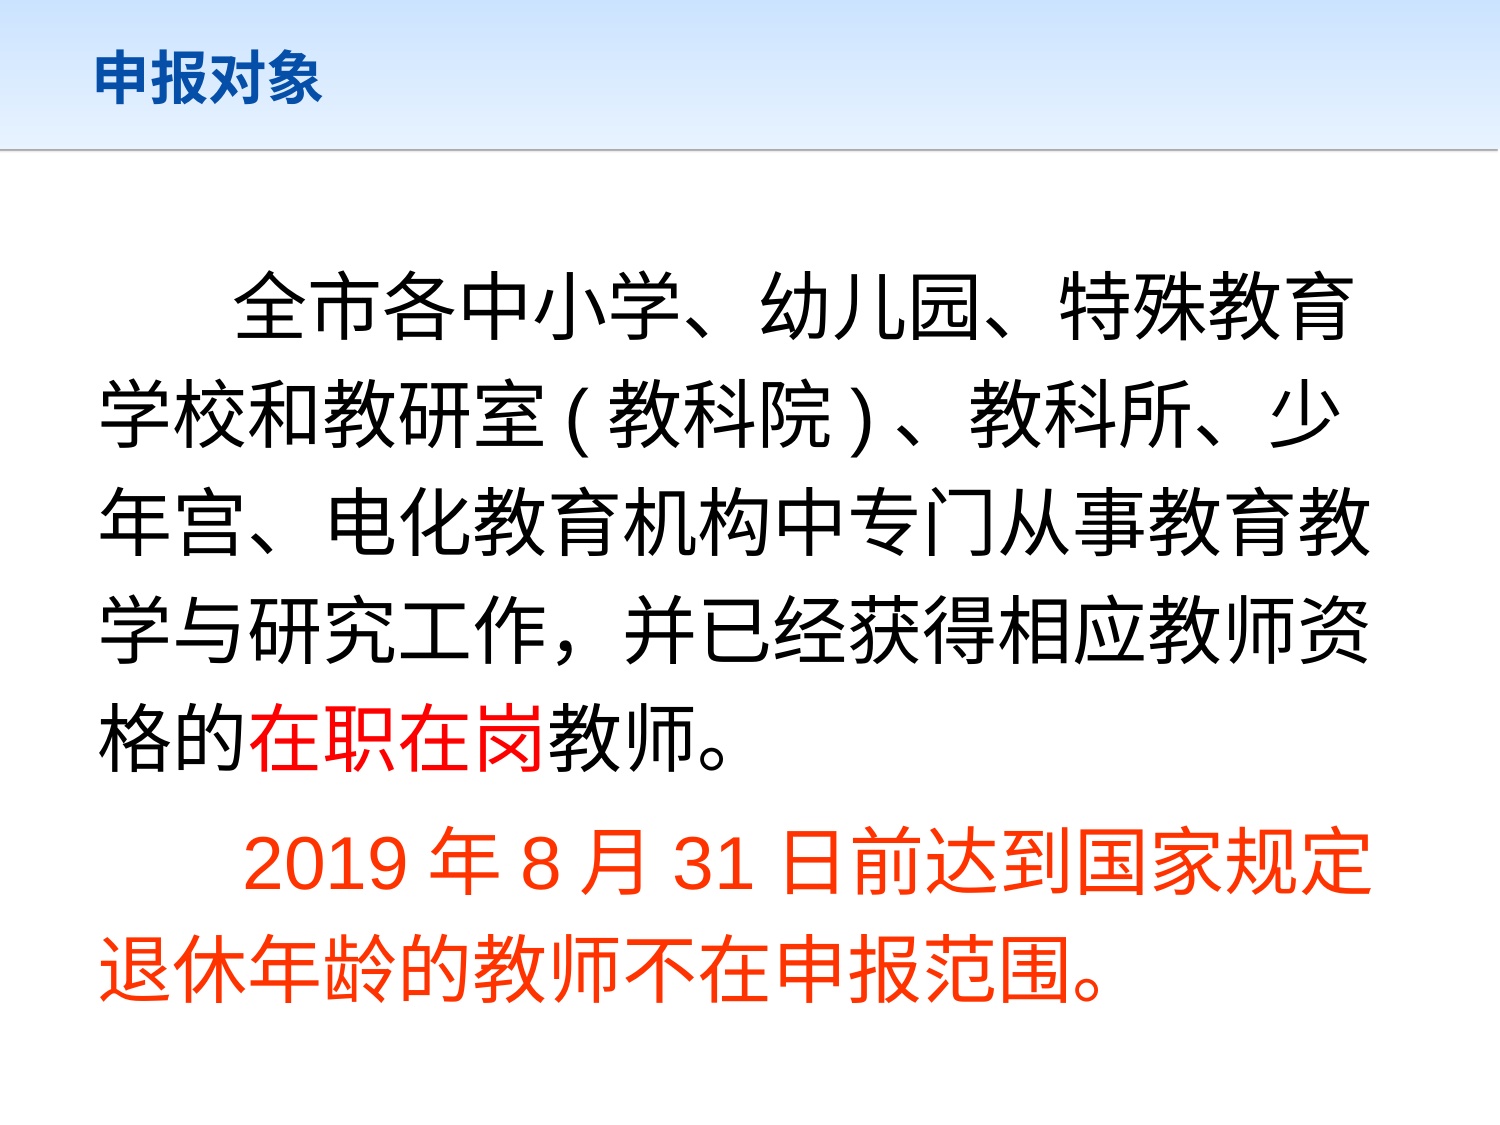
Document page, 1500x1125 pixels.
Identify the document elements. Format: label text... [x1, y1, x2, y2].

list 全市各中小学、幼儿园、特殊教育学校和教研室(教科院)、教科所、少年宫、电化教育机构中专门从事教育教学与研究工作，并已经获得相应教师资格的在职在岗教师。 2019年8月31日前达到国家规定退休年龄的教师不在申报范围。 [81, 234, 1424, 1048]
title 申报对象 [76, 23, 1424, 131]
